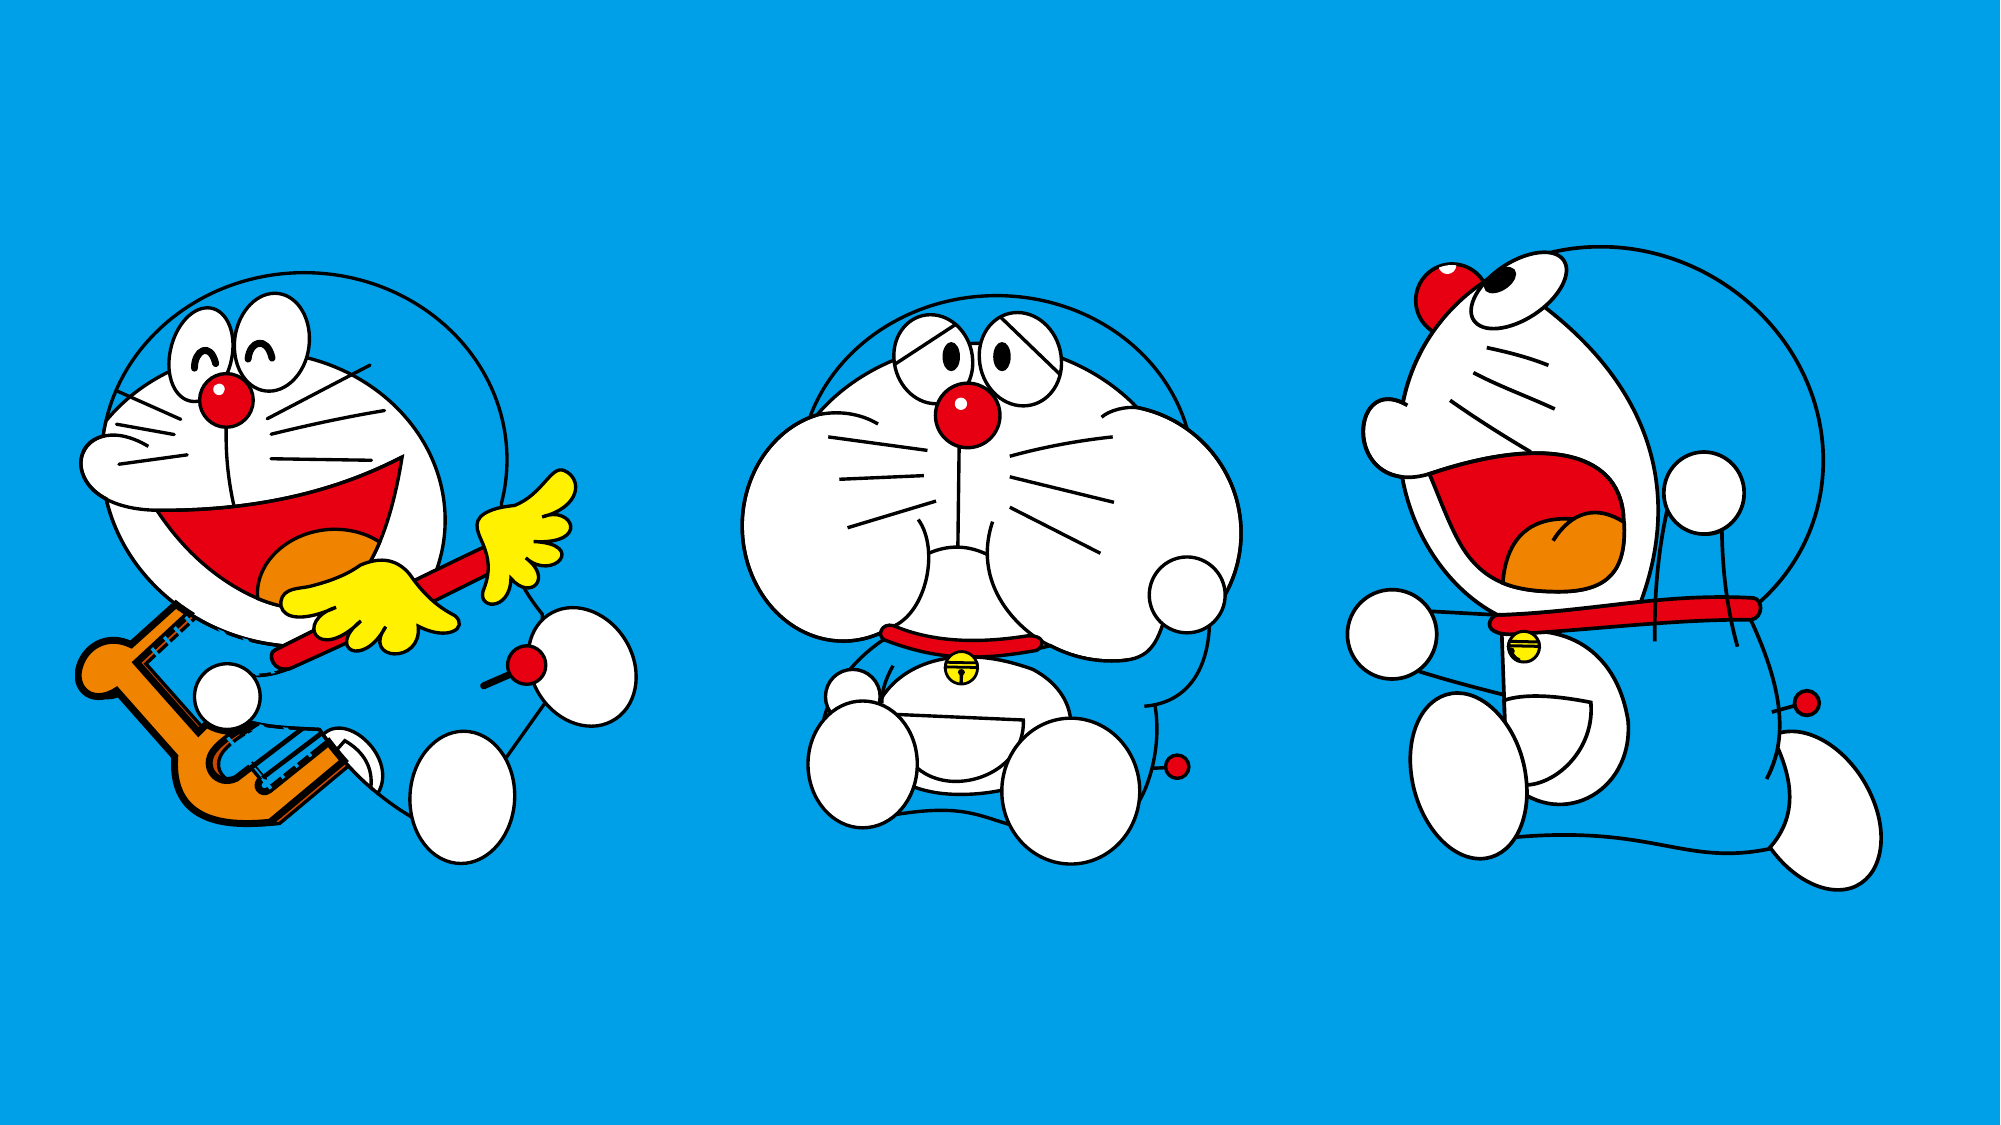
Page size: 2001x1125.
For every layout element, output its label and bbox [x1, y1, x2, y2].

picture [1770, 669, 1776, 691]
picture [1148, 704, 1157, 712]
picture [1347, 246, 1777, 859]
picture [742, 312, 1242, 864]
picture [1732, 625, 1737, 645]
picture [1800, 538, 1807, 551]
picture [1798, 364, 1805, 377]
picture [1673, 847, 1763, 854]
picture [1764, 697, 1882, 890]
picture [1671, 258, 1681, 262]
picture [1814, 416, 1824, 519]
picture [1810, 390, 1816, 407]
picture [1753, 306, 1767, 320]
picture [482, 607, 637, 727]
picture [1787, 690, 1820, 716]
picture [76, 293, 576, 826]
picture [845, 349, 856, 360]
picture [409, 731, 515, 864]
picture [1160, 755, 1189, 779]
